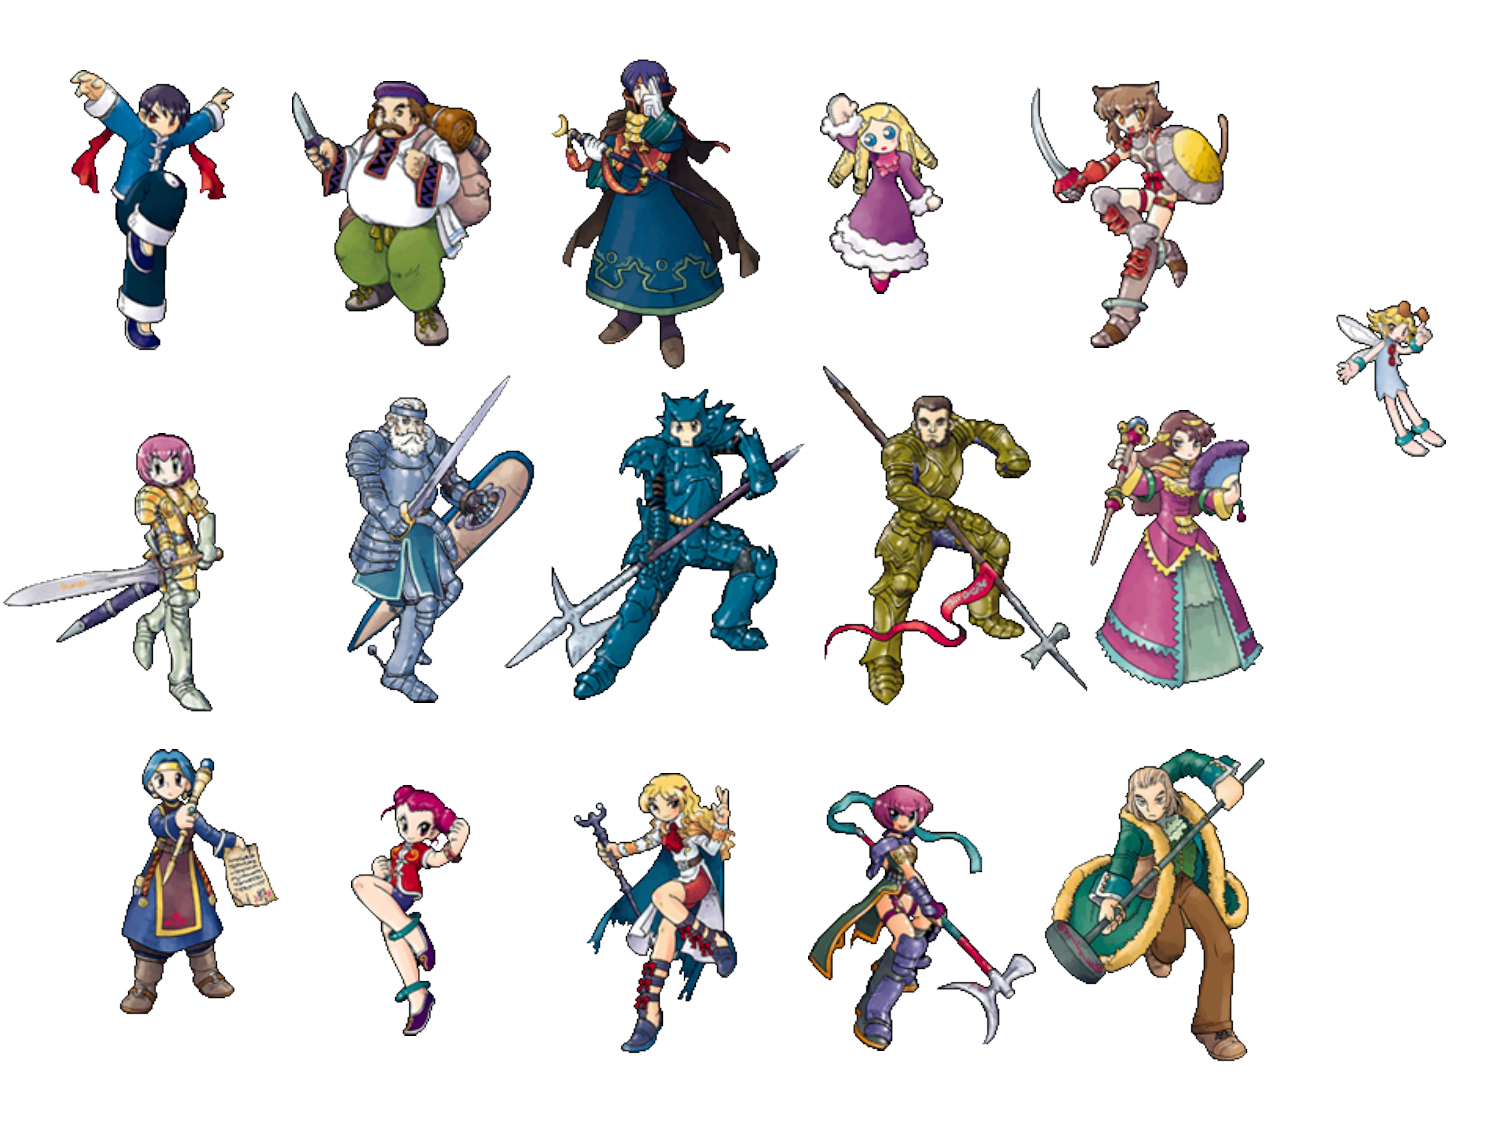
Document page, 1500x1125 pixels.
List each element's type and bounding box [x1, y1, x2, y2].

picture [573, 773, 739, 1055]
picture [1335, 245, 1446, 512]
picture [0, 433, 282, 716]
list [70, 70, 237, 352]
picture [808, 784, 1036, 1051]
picture [1031, 81, 1232, 348]
picture [316, 374, 811, 704]
picture [1042, 749, 1269, 1063]
picture [820, 363, 1267, 708]
picture [550, 58, 762, 372]
picture [116, 749, 279, 1016]
picture [351, 784, 473, 1036]
picture [820, 93, 943, 294]
picture [292, 81, 494, 348]
